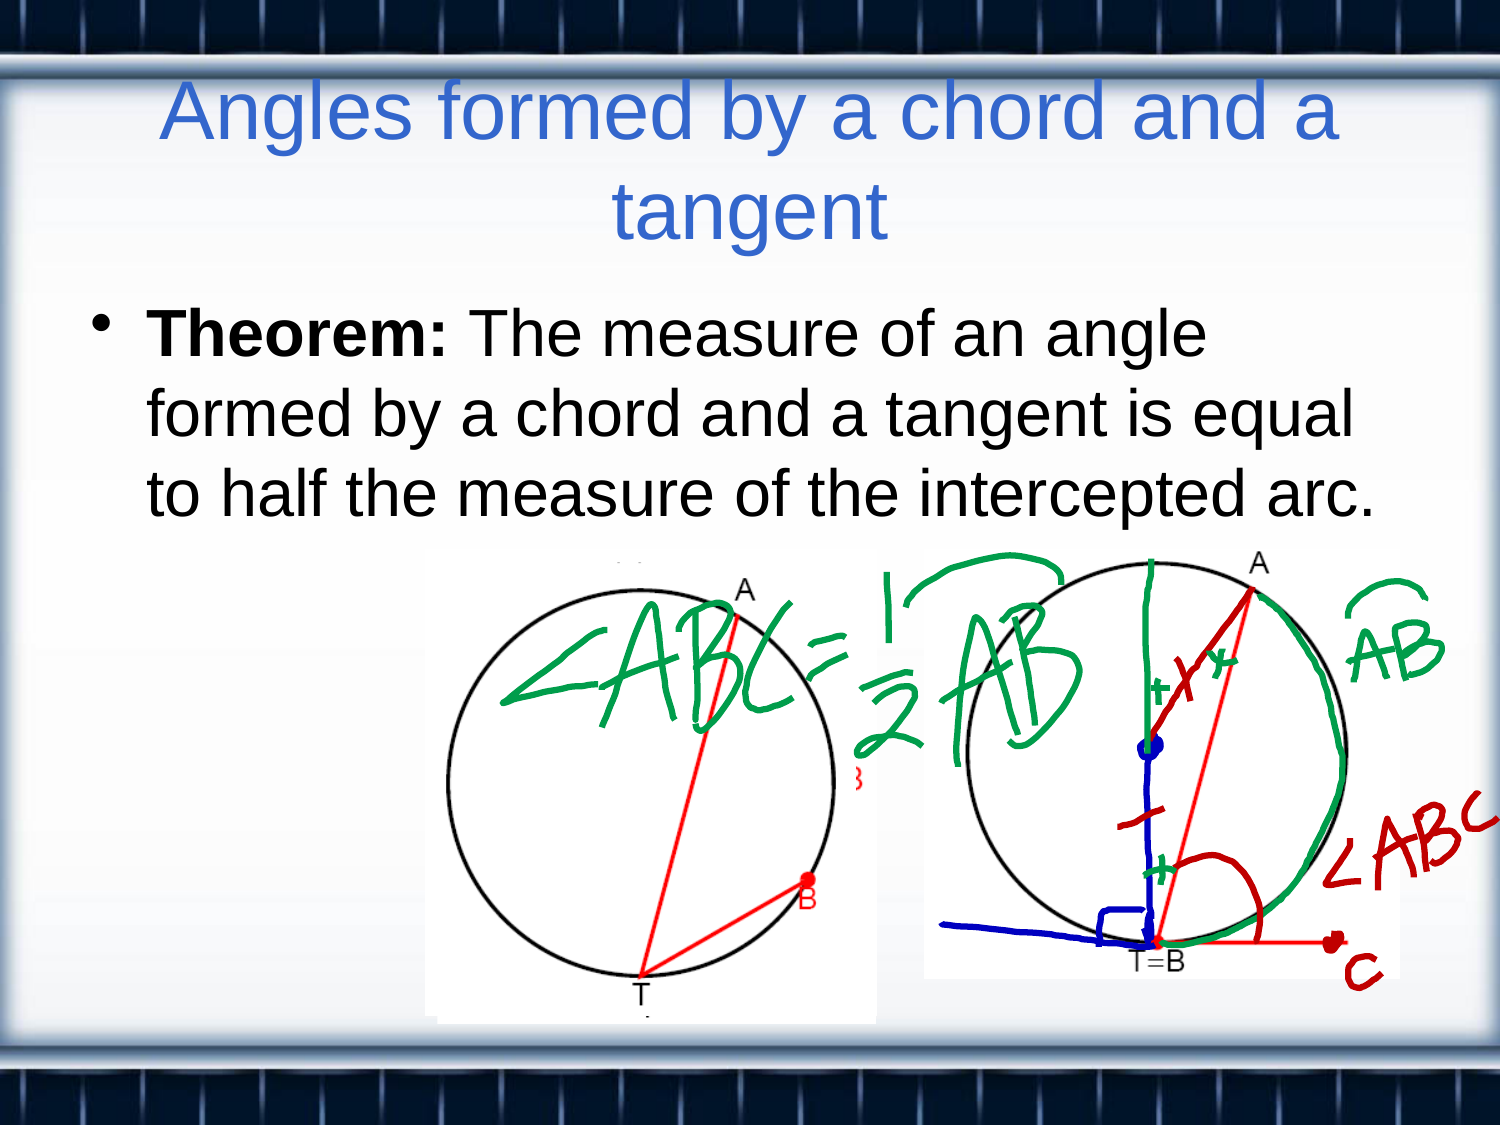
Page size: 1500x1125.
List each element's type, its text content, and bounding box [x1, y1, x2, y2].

text_box [1406, 835, 1418, 843]
picture [0, 0, 1500, 1125]
text_box [1417, 803, 1460, 865]
text_box [904, 588, 917, 608]
title Angles formed by a chord and a tangent [74, 62, 1426, 251]
text_box [883, 685, 917, 743]
text_box [1406, 581, 1427, 605]
text_box [886, 571, 890, 644]
text_box [1406, 849, 1415, 881]
text_box [1414, 813, 1428, 872]
list Theorem: The measure of an angle formed by a chord and a tangent is equal to half the measure of the intercepted arc. [74, 282, 1426, 1026]
text_box [1463, 792, 1499, 830]
text_box [883, 671, 914, 683]
text_box [1406, 621, 1443, 676]
